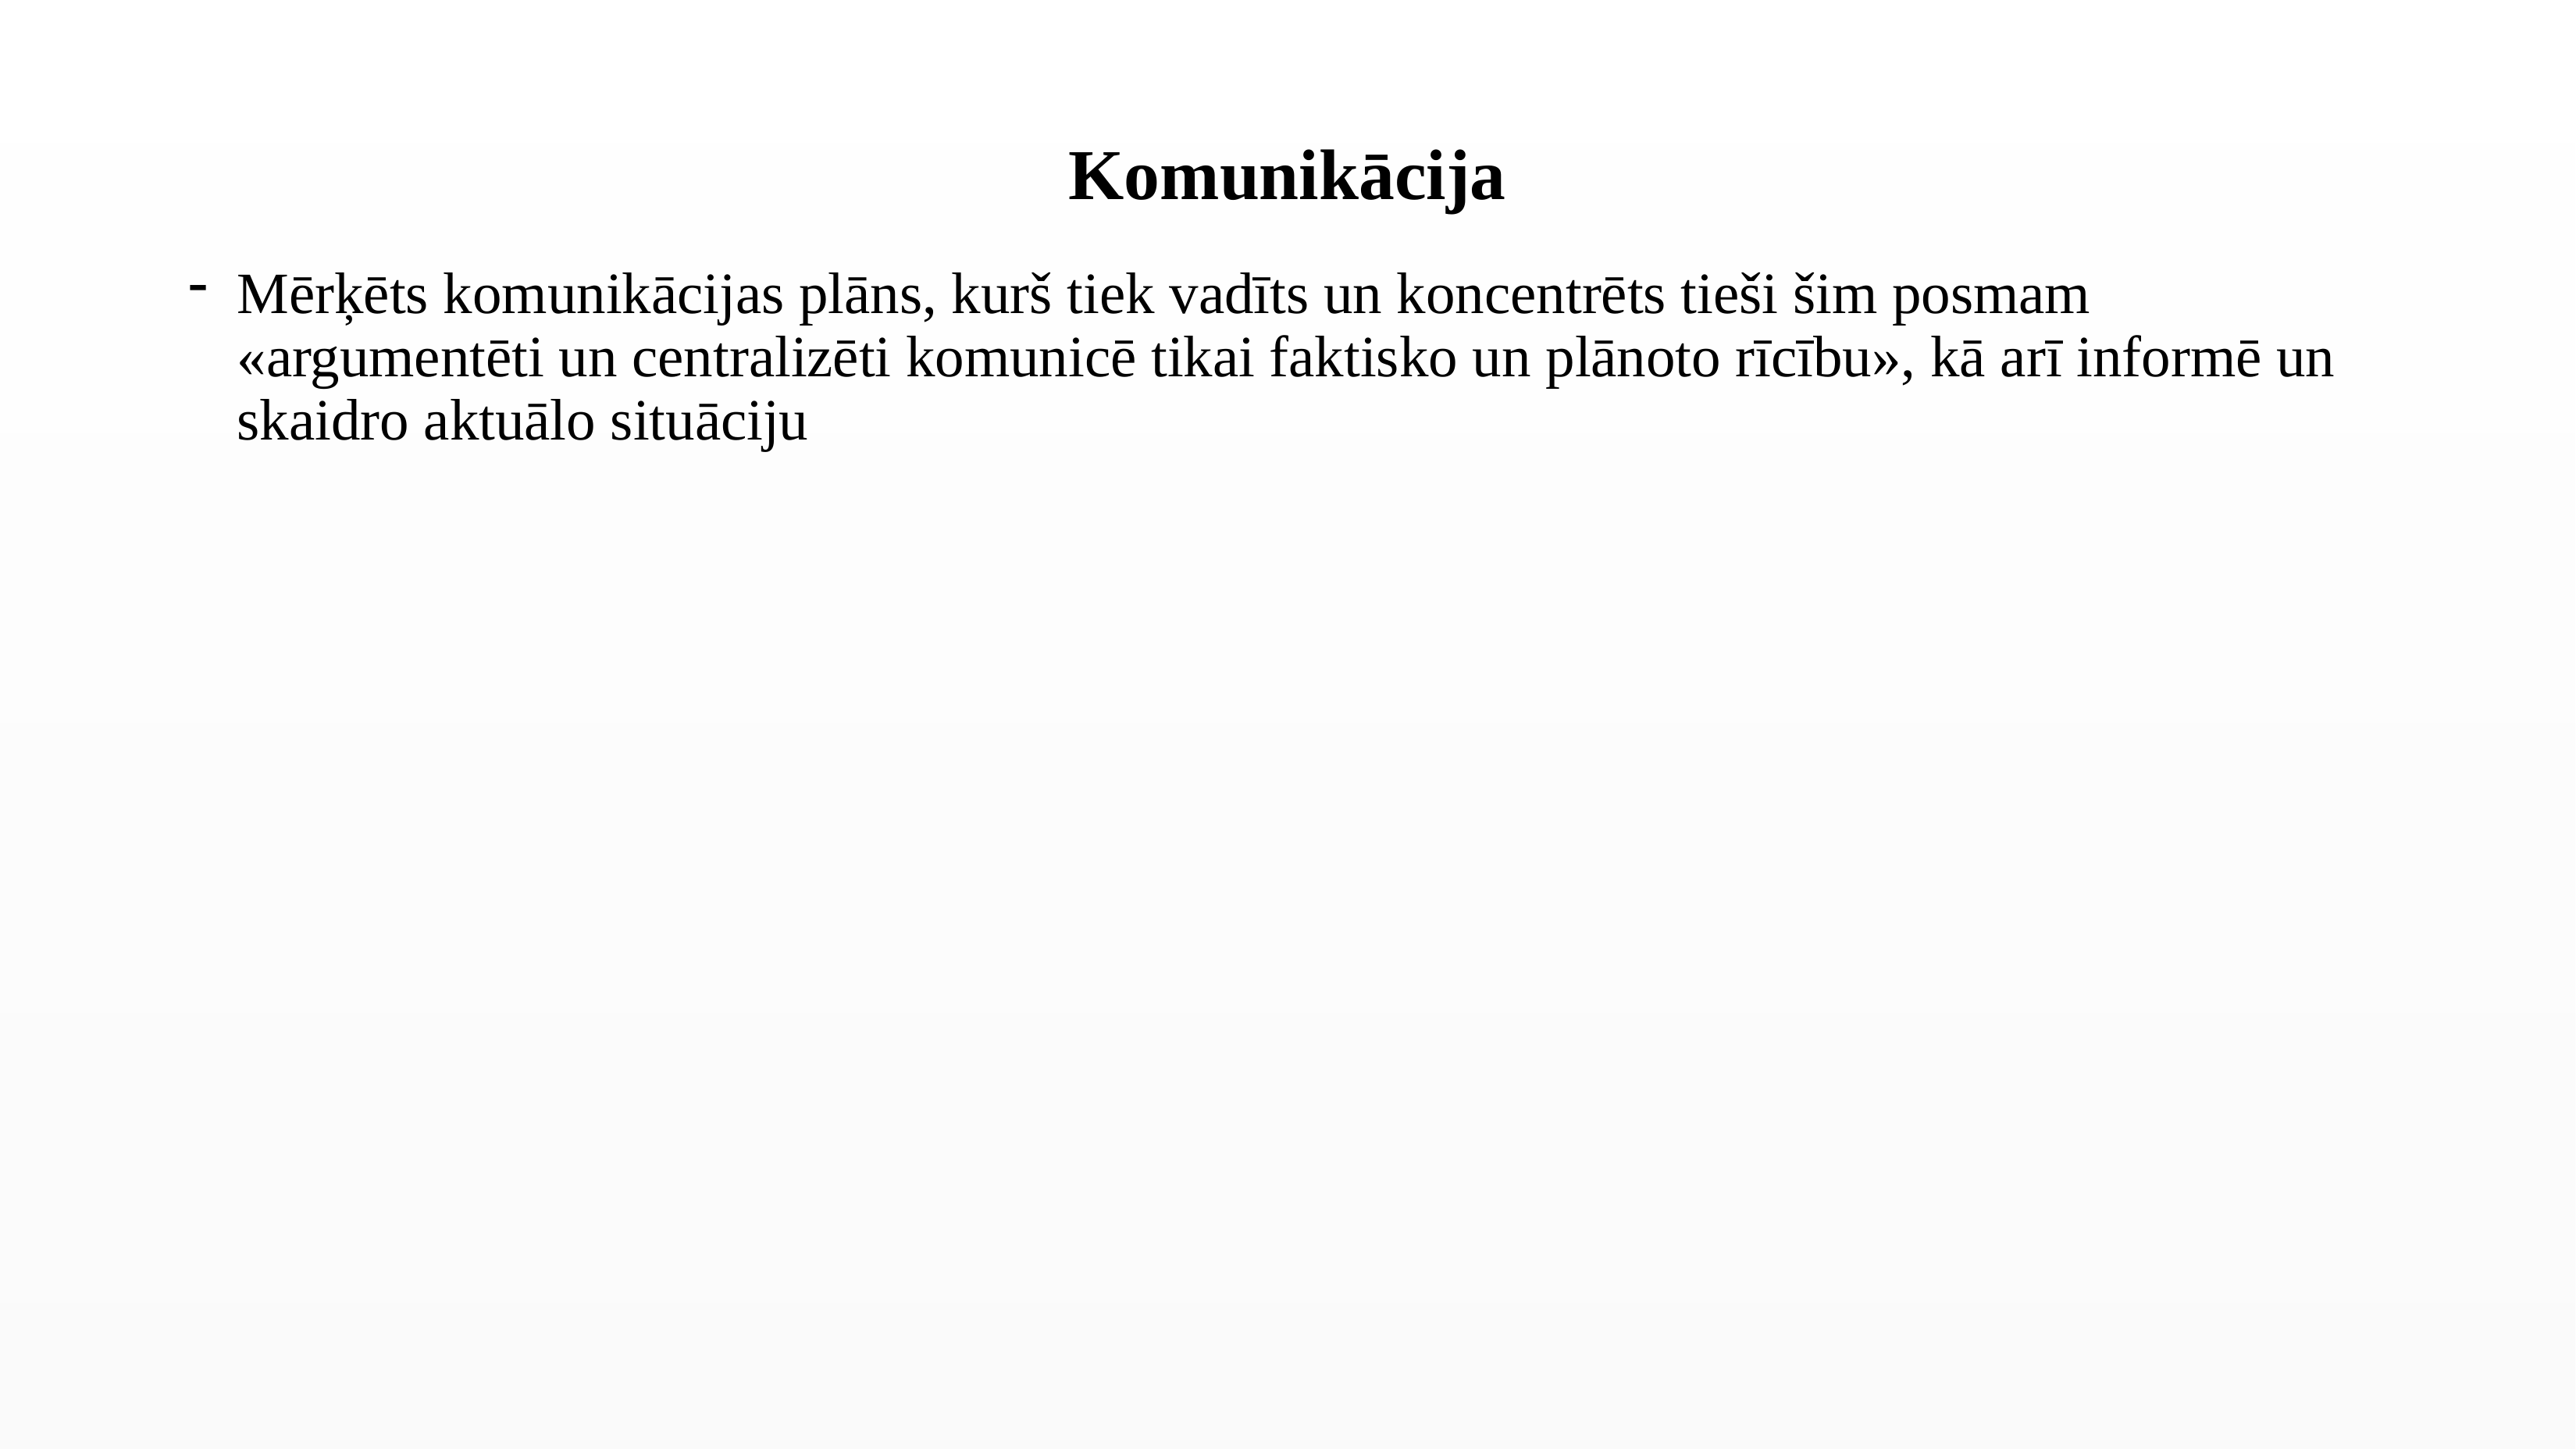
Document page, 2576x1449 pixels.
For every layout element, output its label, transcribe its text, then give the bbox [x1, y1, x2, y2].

title Komunikācija [176, 77, 2399, 257]
list Mērķēts komunikācijas plāns, kurš tiek vadīts un koncentrēts tieši šim posmam «argumentēti un centralizēti komunicē tikai faktisko un plānoto rīcību», kā arī informē un skaidro aktuālo situāciju [176, 257, 2399, 1230]
